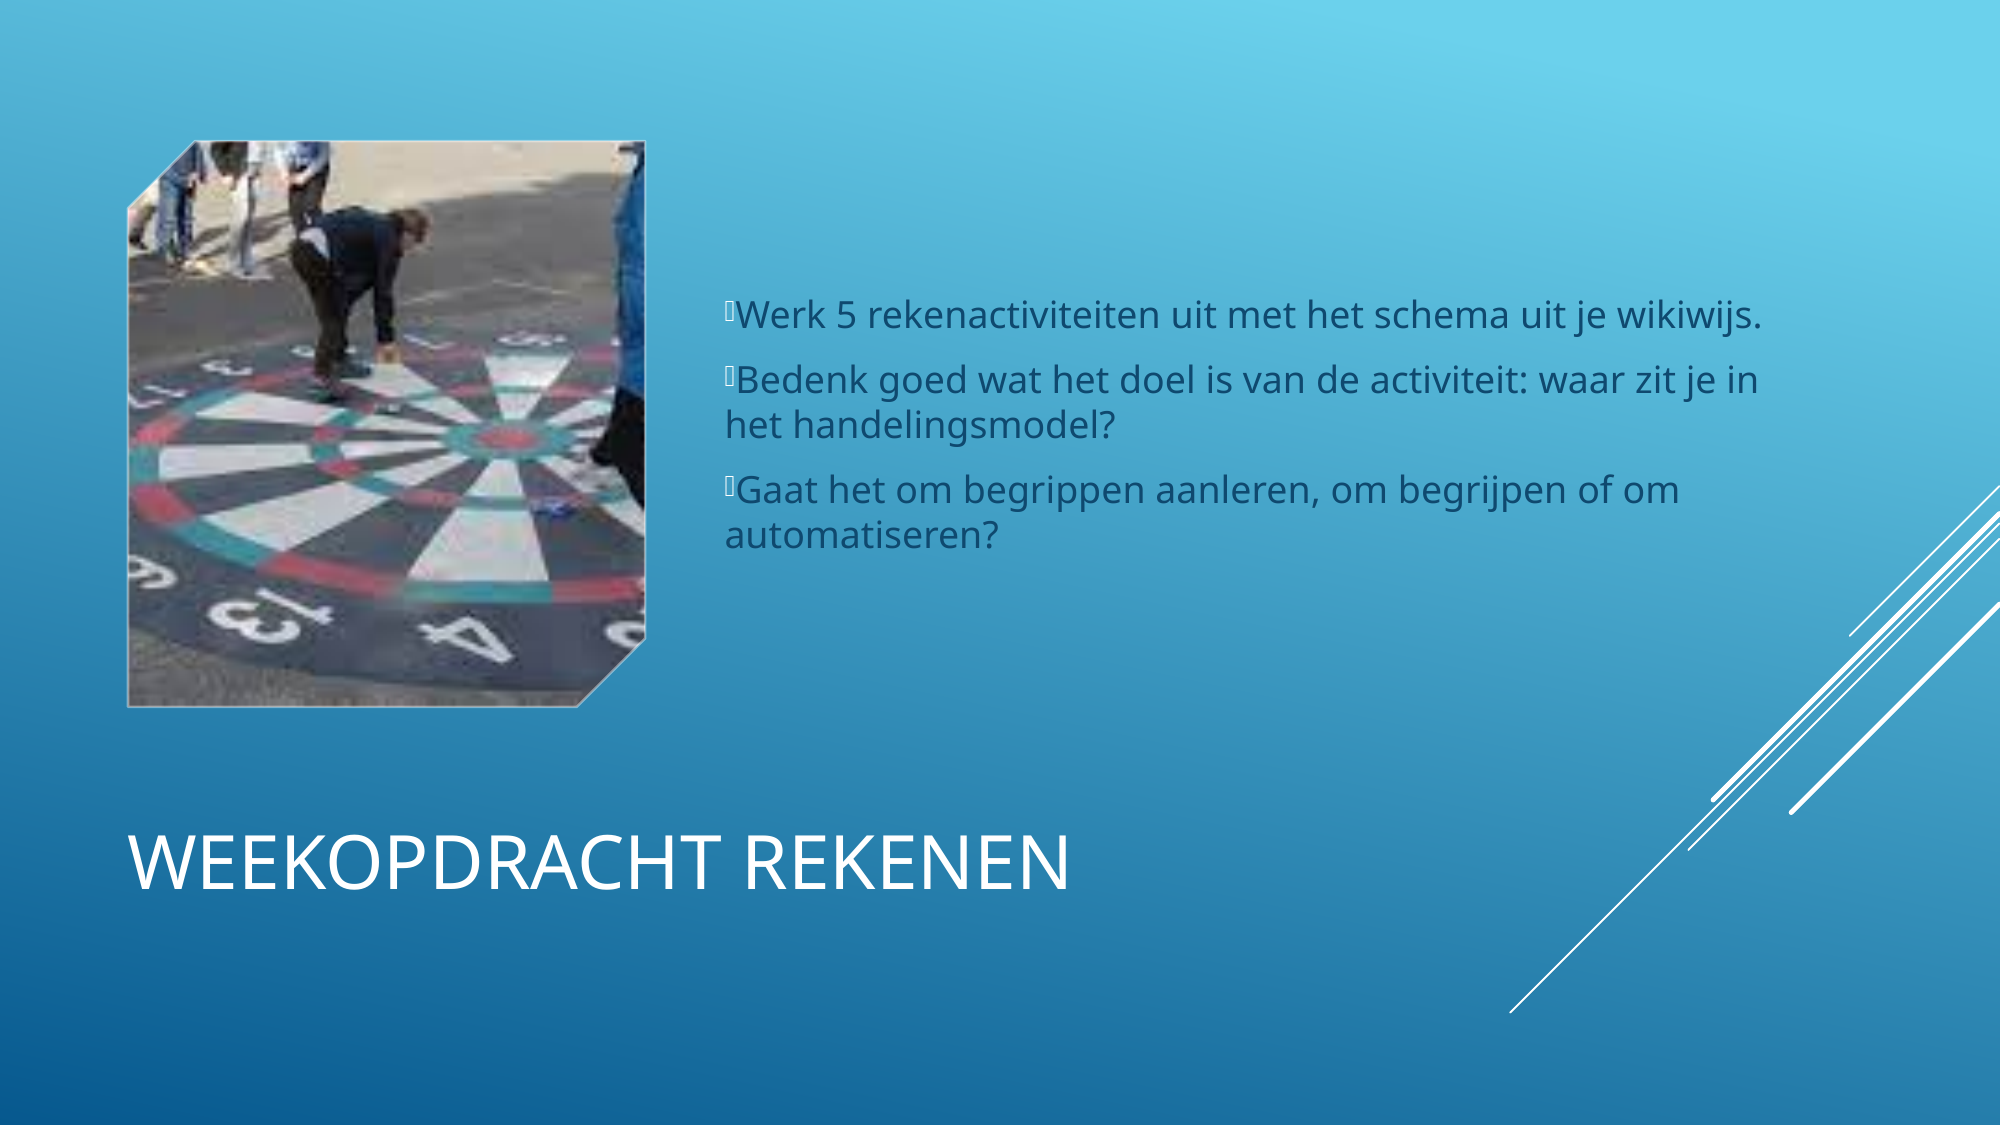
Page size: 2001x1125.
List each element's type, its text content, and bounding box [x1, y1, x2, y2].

text_box Werk 5 rekenactiviteiten uit met het schema uit je wikiwijs. Bedenk goed wat het doel is van de activiteit: waar zit je in het handelingsmodel? Gaat het om begrippen aanleren, om begrijpen of om automatiseren? [709, 141, 1781, 707]
picture [127, 140, 646, 708]
text_box Weekopdracht Rekenen [112, 736, 1510, 984]
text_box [1510, 485, 2000, 1013]
